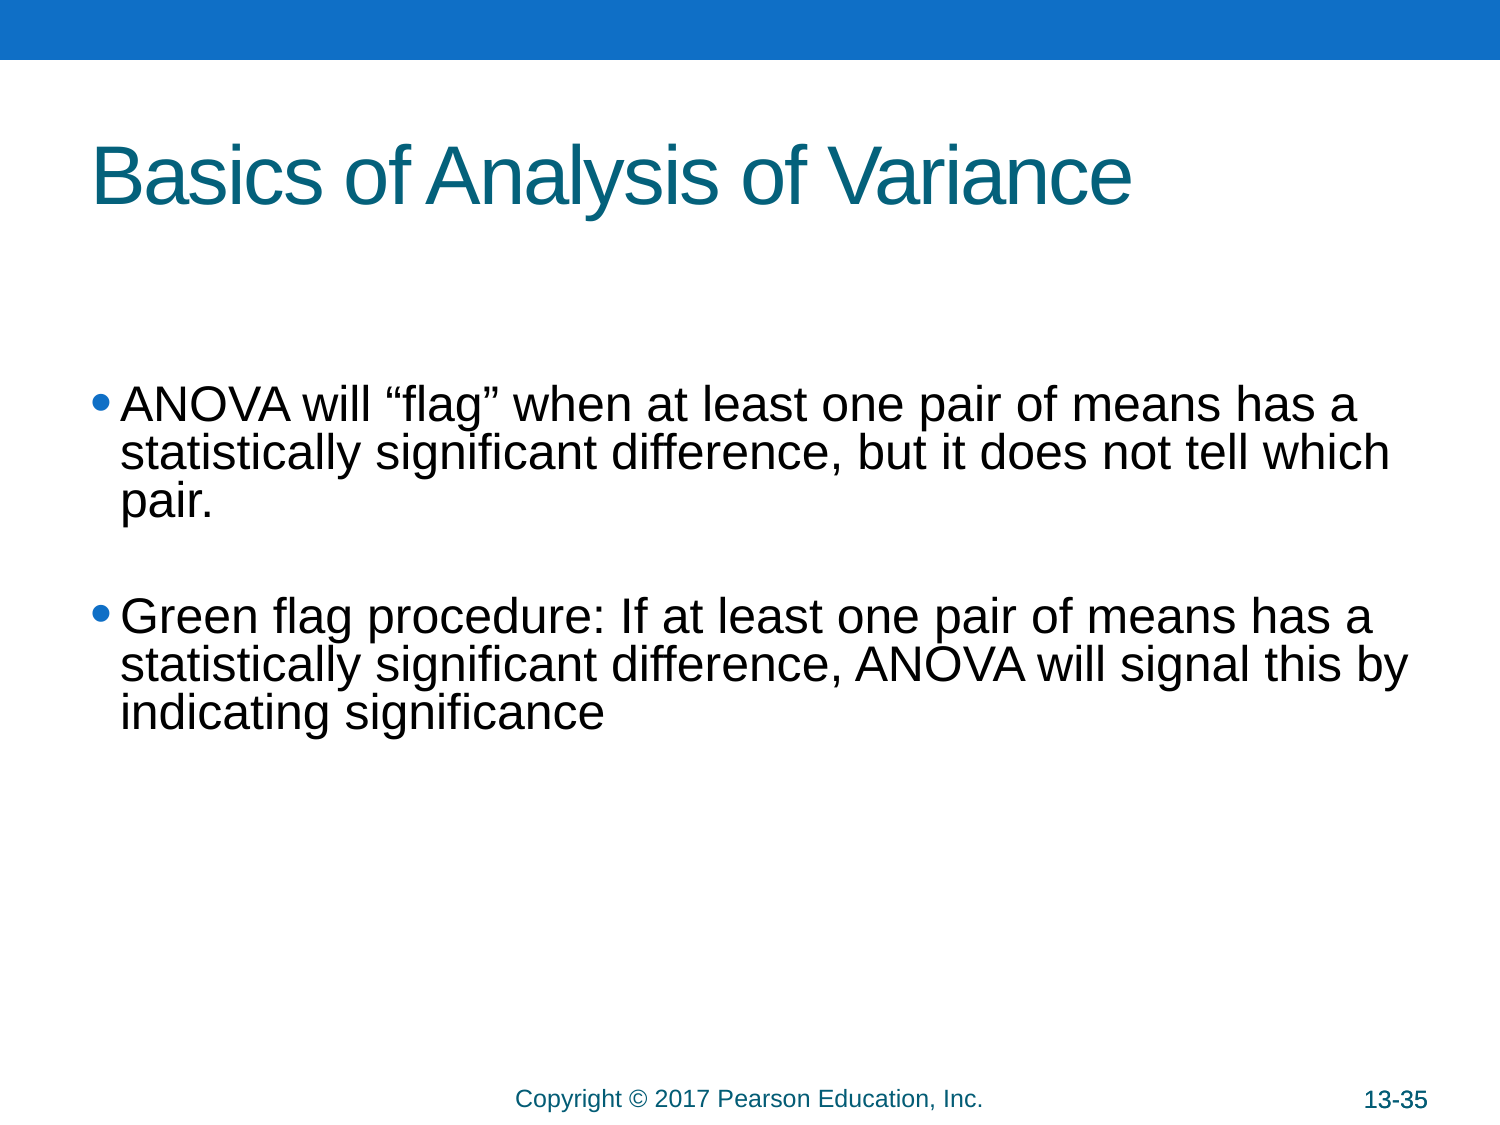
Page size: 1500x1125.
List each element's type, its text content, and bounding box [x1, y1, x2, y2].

list ANOVA will “flag” when at least one pair of means has a statistically significant difference, but it does not tell which pair. Green flag procedure: If at least one pair of means has a statistically significant difference, ANOVA will signal this by indicating significance [75, 376, 1425, 1125]
title Basics of Analysis of Variance [75, 90, 1425, 253]
